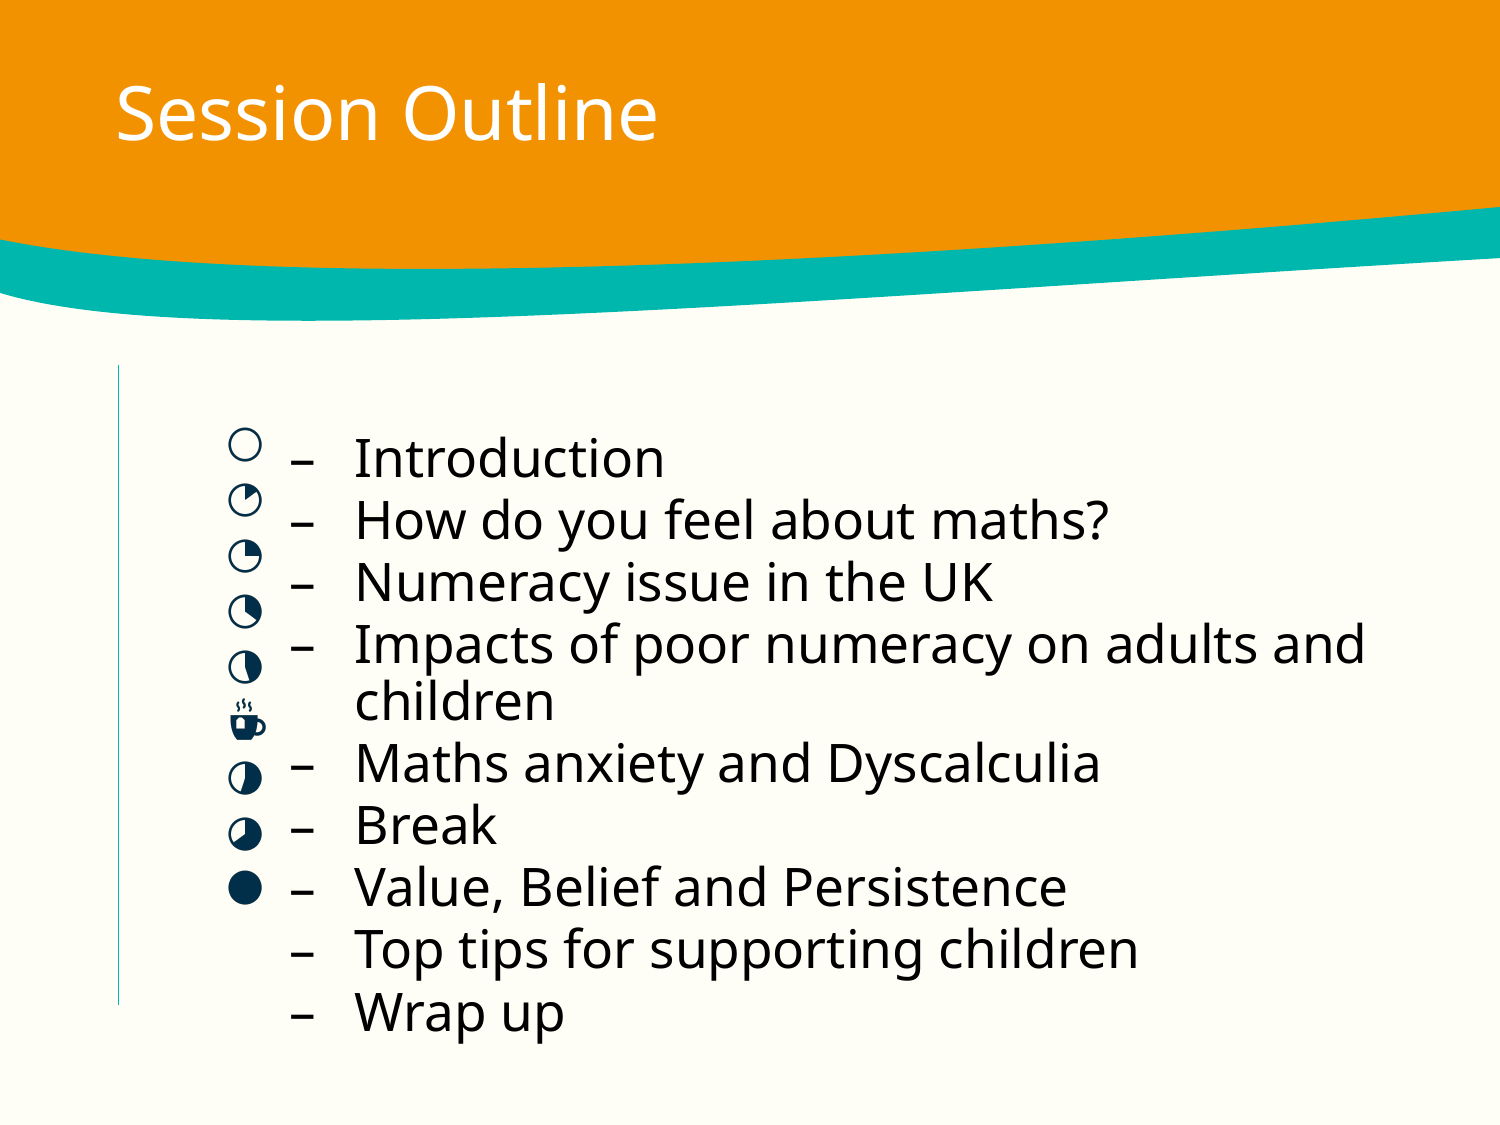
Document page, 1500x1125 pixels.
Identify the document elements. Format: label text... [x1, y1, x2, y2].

picture [224, 813, 266, 855]
picture [224, 479, 266, 521]
list Introduction How do you feel about maths? Numeracy issue in the UK Impacts of poor numeracy on adults and children Maths anxiety and Dyscalculia Break Value, Belief and Persistence Top tips for supporting children Wrap up [274, 423, 1500, 1058]
picture [224, 423, 266, 466]
picture [224, 757, 266, 799]
picture [224, 866, 266, 909]
list Session Outline [100, 67, 1411, 258]
picture [224, 590, 266, 633]
picture [224, 535, 266, 577]
picture [224, 646, 266, 688]
picture [221, 692, 275, 746]
